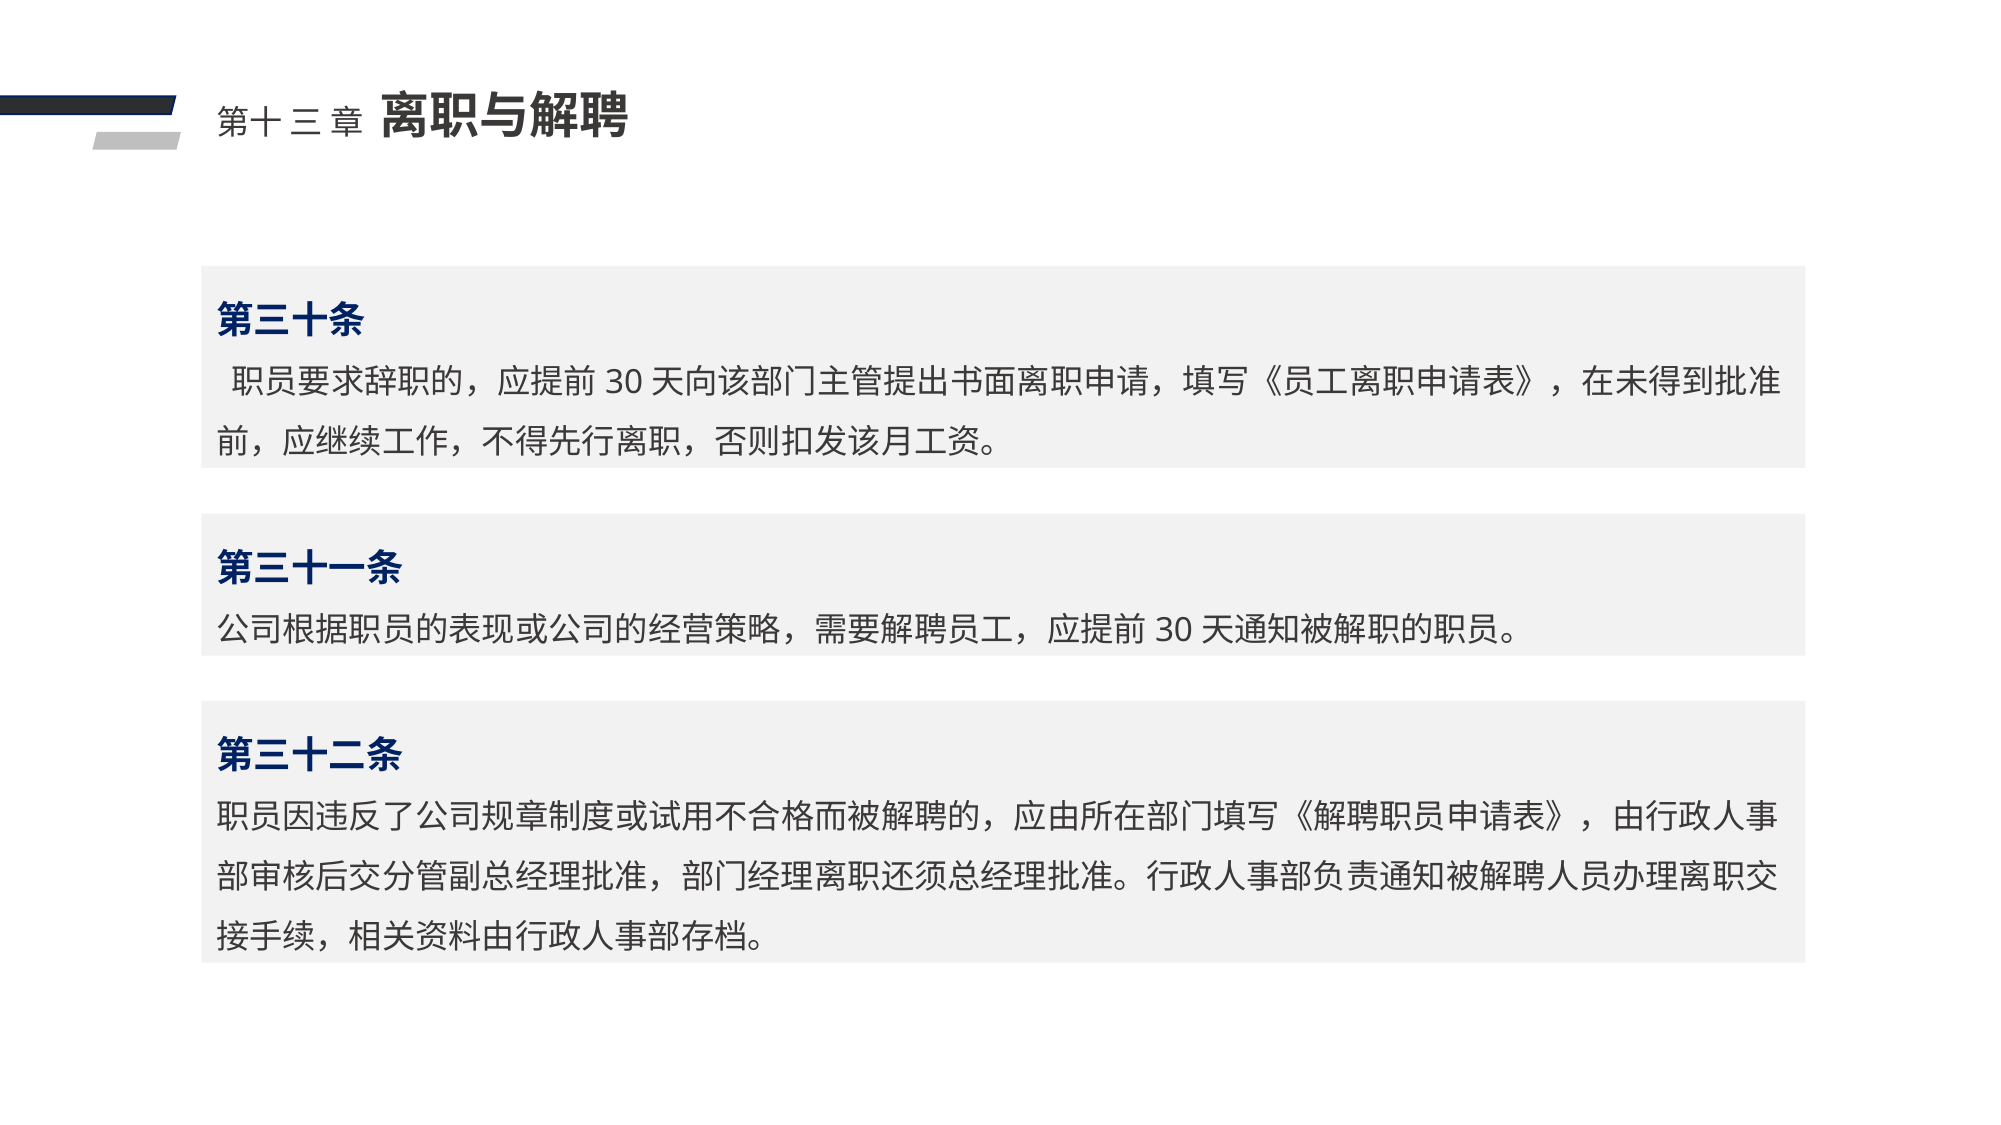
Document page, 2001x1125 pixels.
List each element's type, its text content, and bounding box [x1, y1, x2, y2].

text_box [201, 76, 1141, 152]
text_box 第三十条 职员要求辞职的，应提前30天向该部门主管提出书面离职申请，填写《员工离职申请表》，在未得到批准前，应继续工作，不得先行离职，否则扣发该月工资。 [201, 265, 1806, 468]
text_box 第三十二条 职员因违反了公司规章制度或试用不合格而被解聘的，应由所在部门填写《解聘职员申请表》，由行政人事部审核后交分管副总经理批准，部门经理离职还须总经理批准。行政人事部负责通知被解聘人员办理离职交接手续，相关资料由行政人事部存档。 [201, 700, 1806, 963]
text_box 第三十一条 公司根据职员的表现或公司的经营策略，需要解聘员工，应提前30天通知被解职的职员。 [201, 513, 1806, 656]
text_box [0, 96, 181, 150]
